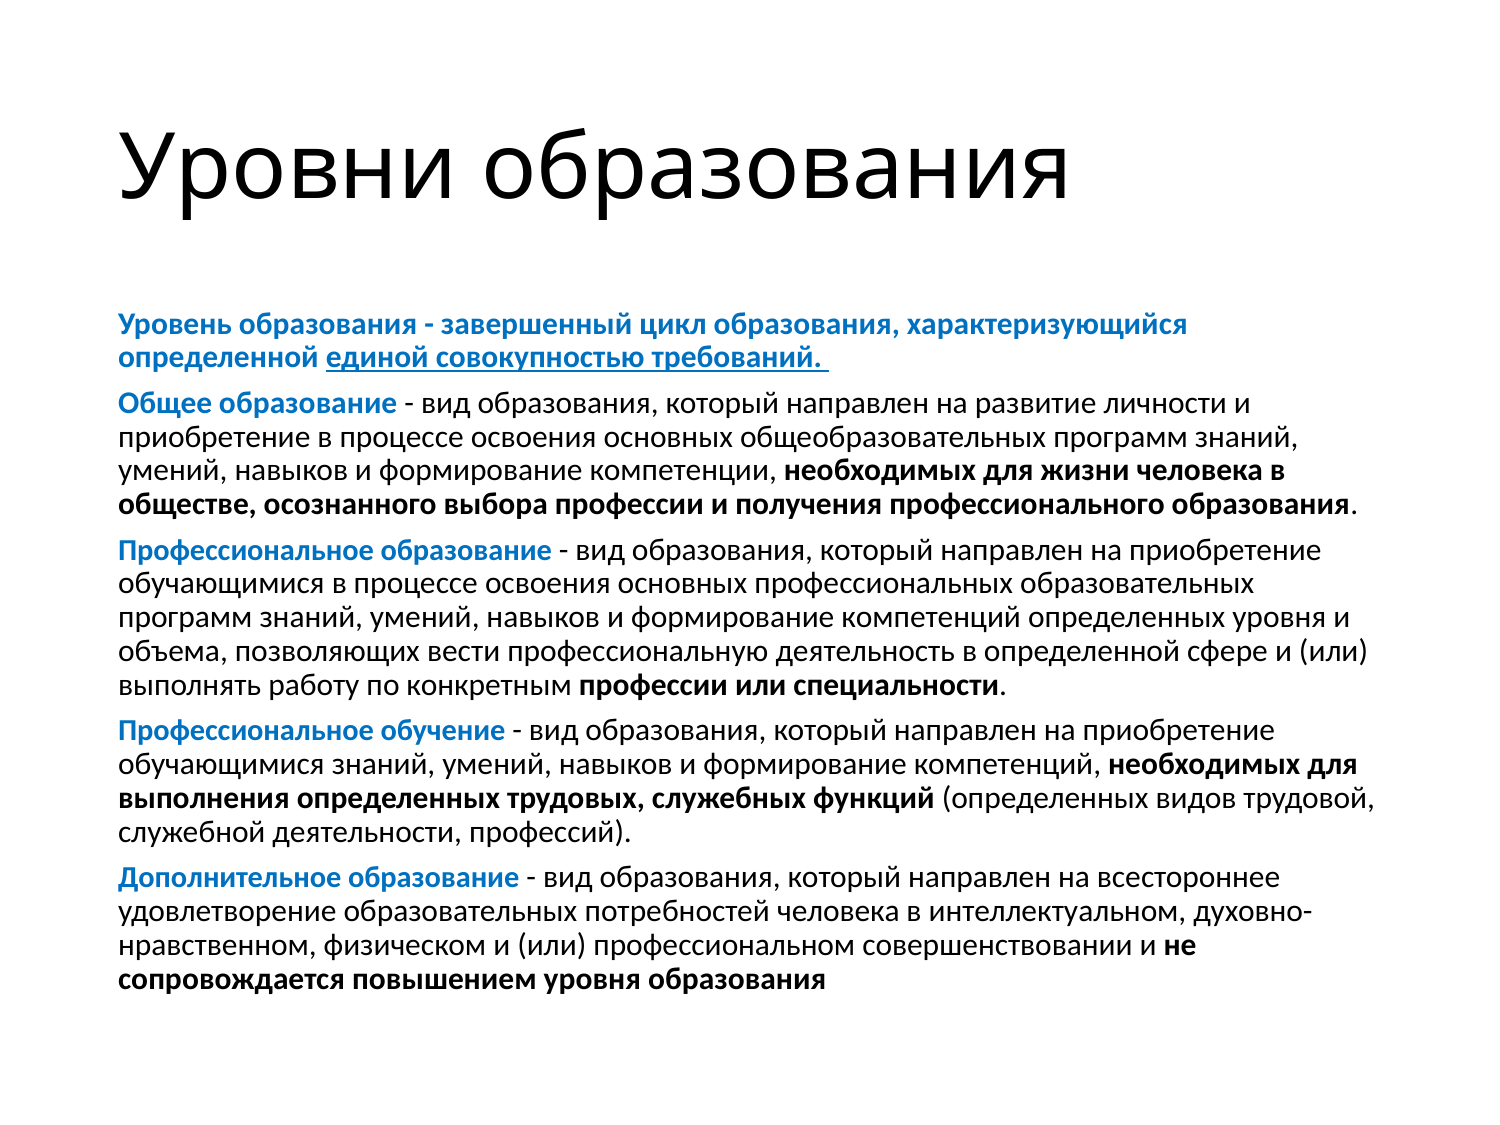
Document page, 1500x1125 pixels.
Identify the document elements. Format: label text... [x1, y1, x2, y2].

list Уровень образования - завершенный цикл образования, характеризующийся определенной единой совокупностью требований. Общее образование - вид образования, который направлен на развитие личности и приобретение в процессе освоения основных общеобразовательных программ знаний, умений, навыков и формирование компетенции, необходимых для жизни человека в обществе, осознанного выбора профессии и получения профессионального образования. Профессиональное образование - вид образования, который направлен на приобретение обучающимися в процессе освоения основных профессиональных образовательных программ знаний, умений, навыков и формирование компетенций определенных уровня и объема, позволяющих вести профессиональную деятельность в определенной сфере и (или) выполнять работу по конкретным профессии или специальности. Профессиональное обучение - вид образования, который направлен на приобретение обучающимися знаний, умений, навыков и формирование компетенций, необходимых для выполнения определенных трудовых, служебных функций (определенных видов трудовой, служебной деятельности, профессий). Дополнительное образование - вид образования, который направлен на всестороннее удовлетворение образовательных потребностей человека в интеллектуальном, духовно-нравственном, физическом и (или) профессиональном совершенствовании и не сопровождается повышением уровня образования [103, 299, 1397, 1014]
title Уровни образования [103, 59, 1397, 278]
